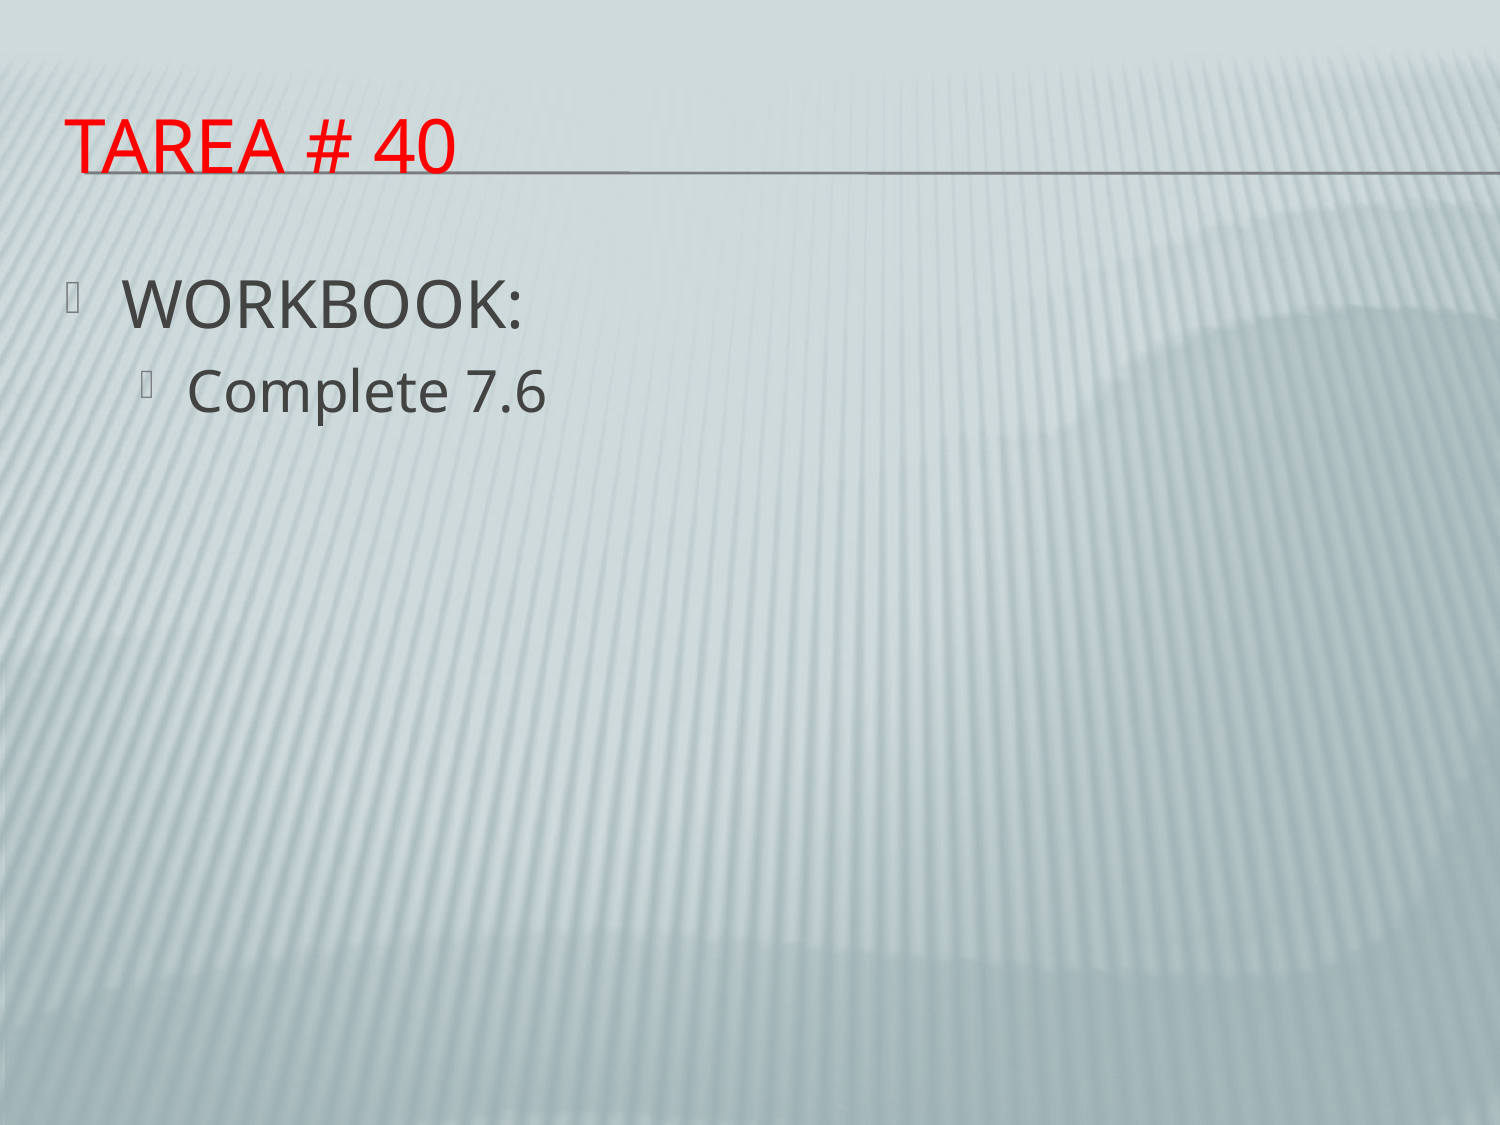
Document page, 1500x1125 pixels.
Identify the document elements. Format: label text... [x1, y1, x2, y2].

title Tarea # 40 [50, 75, 1475, 213]
list WORKBOOK: Complete 7.6 [50, 254, 1475, 998]
